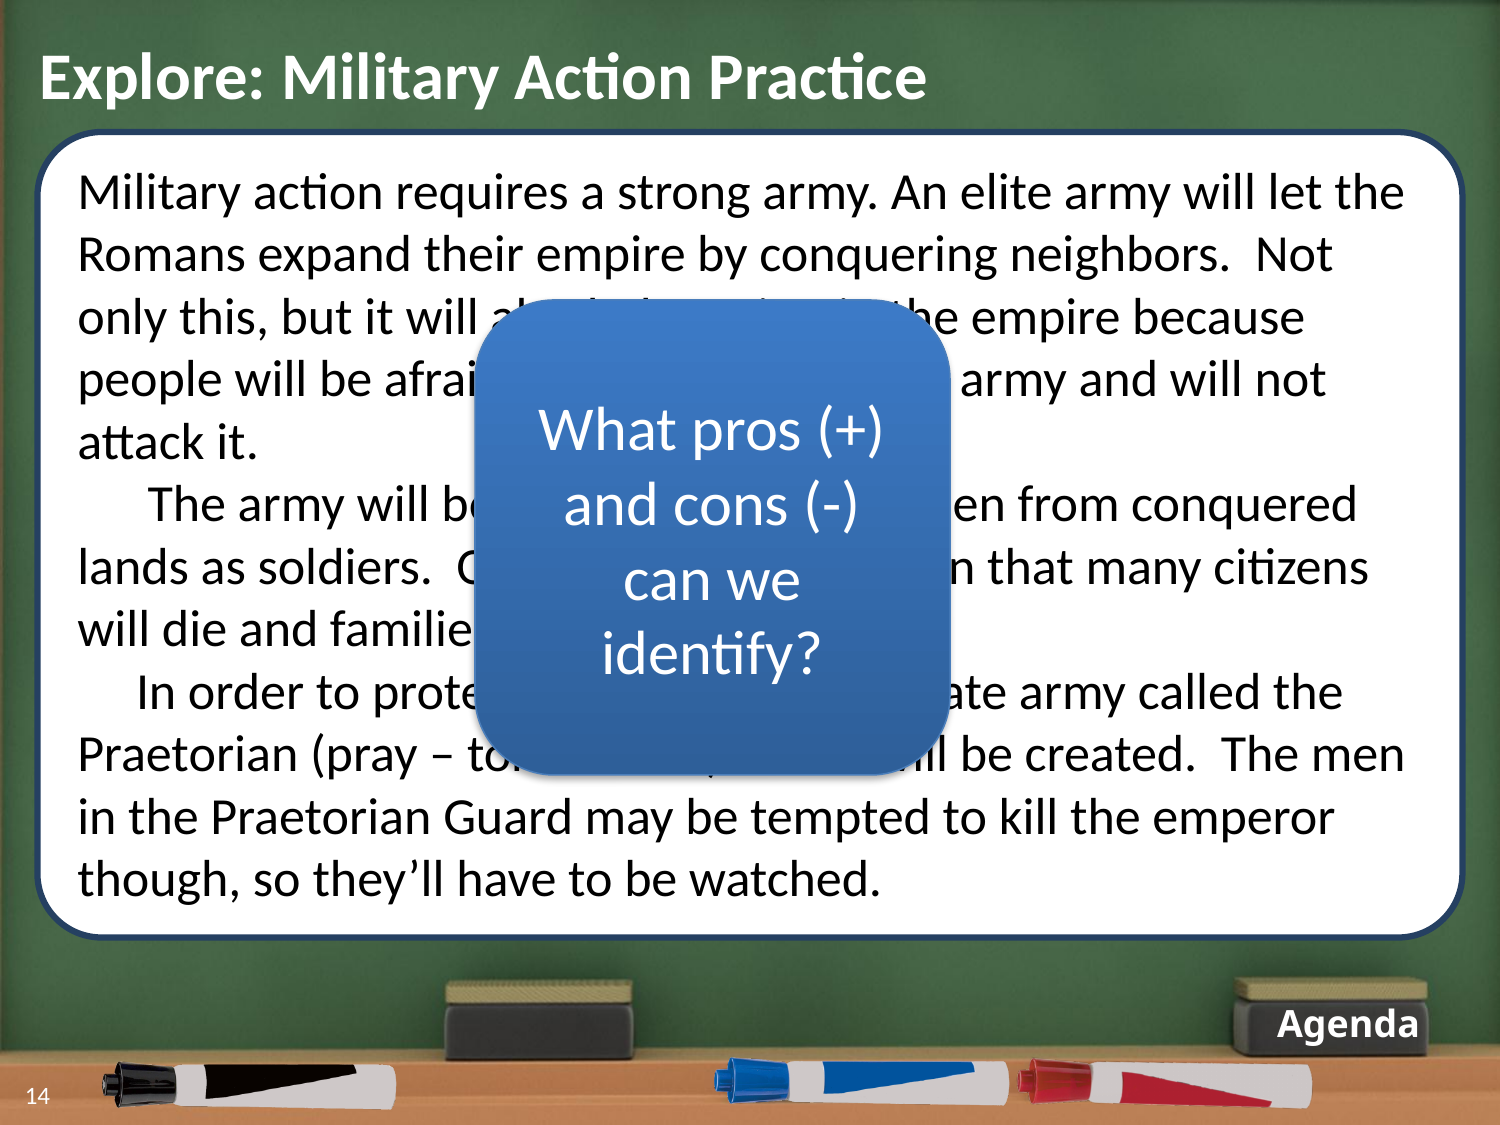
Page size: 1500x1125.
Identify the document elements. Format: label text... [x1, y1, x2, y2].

text_box [1450, 158, 1463, 912]
title Explore: Military Action Practice [24, 20, 1375, 126]
picture [0, 0, 1500, 1125]
text_box What pros (+) and cons (-) can we identify? [474, 299, 951, 776]
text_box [99, 1051, 1315, 1116]
text_box Military action requires a strong army. An elite army will let the Romans expand their empire by conquering neighbors. Not only this, but it will also help maintain the empire because people will be afraid of the strong Roman army and will not attack it. The army will be kept large by using men from conquered lands as soldiers. Of course, this will mean that many citizens will die and families will be torn apart. In order to protect the emperor, a private army called the Praetorian (pray – tor – E – an) Guard will be created. The men in the Praetorian Guard may be tempted to kill the emperor though, so they’ll have to be watched. [62, 149, 1450, 915]
slide_number 14 [0, 1065, 75, 1125]
text_box [37, 131, 1448, 938]
text_box Agenda [1262, 988, 1430, 1058]
